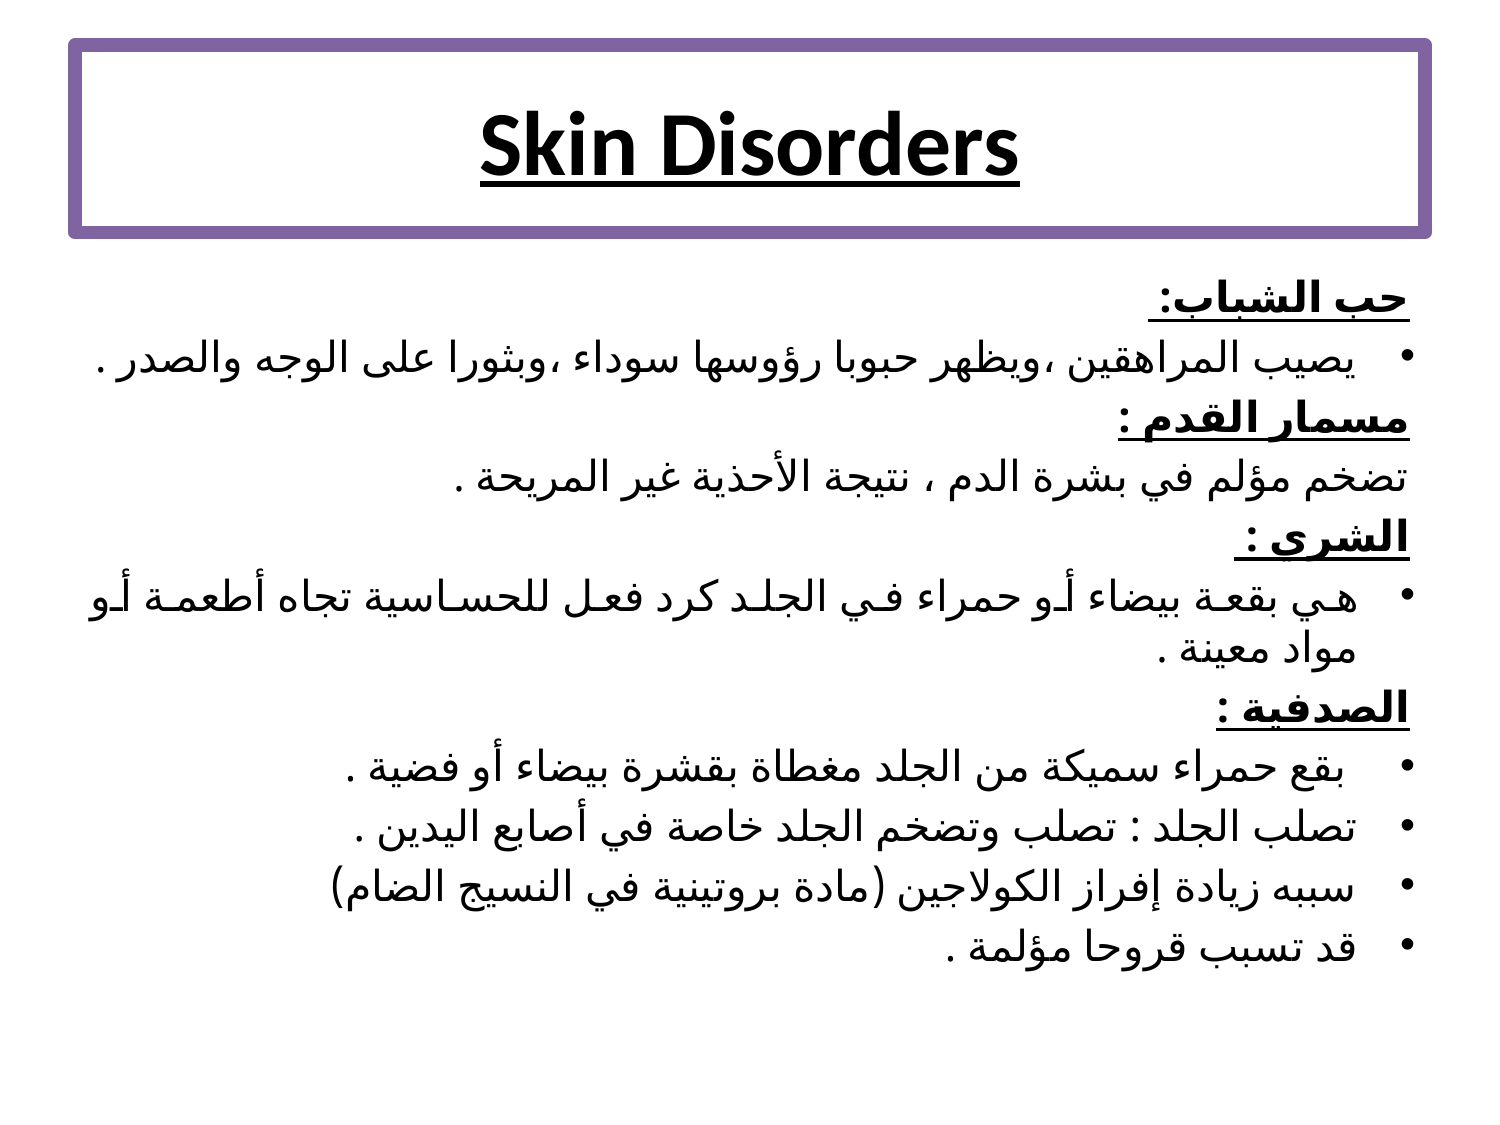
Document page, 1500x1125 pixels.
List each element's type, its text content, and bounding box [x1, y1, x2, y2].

title Skin Disorders [75, 45, 1425, 233]
list حب الشباب: يصيب المراهقين ،ويظهر حبوبا رؤوسها سوداء ،وبثورا على الوجه والصدر . مسمار القدم : تضخم مؤلم في بشرة الدم ، نتيجة الأحذية غير المريحة . الشري : هي بقعة بيضاء أو حمراء في الجلد كرد فعل للحساسية تجاه أطعمة أو مواد معينة . الصدفية : بقع حمراء سميكة من الجلد مغطاة بقشرة بيضاء أو فضية . تصلب الجلد : تصلب وتضخم الجلد خاصة في أصابع اليدين . سببه زيادة إفراز الكولاجين (مادة بروتينية في النسيج الضام) قد تسبب قروحا مؤلمة . [75, 262, 1425, 1005]
